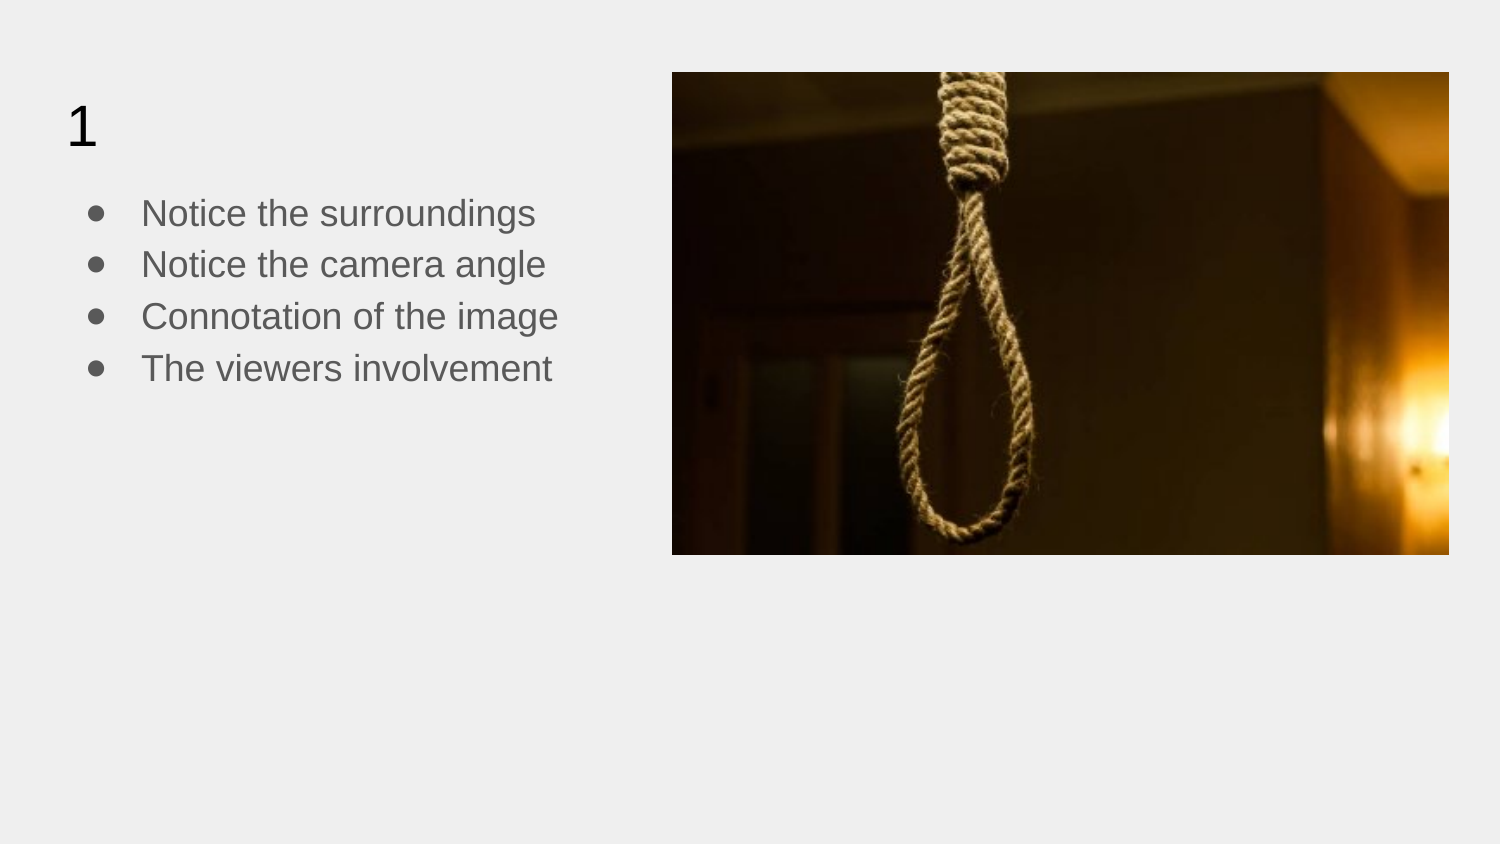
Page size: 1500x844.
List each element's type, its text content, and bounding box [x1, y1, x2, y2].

list Notice the surroundings Notice the camera angle Connotation of the image The viewers involvement [51, 166, 1449, 728]
title 1 [51, 72, 670, 166]
picture [671, 72, 1450, 555]
